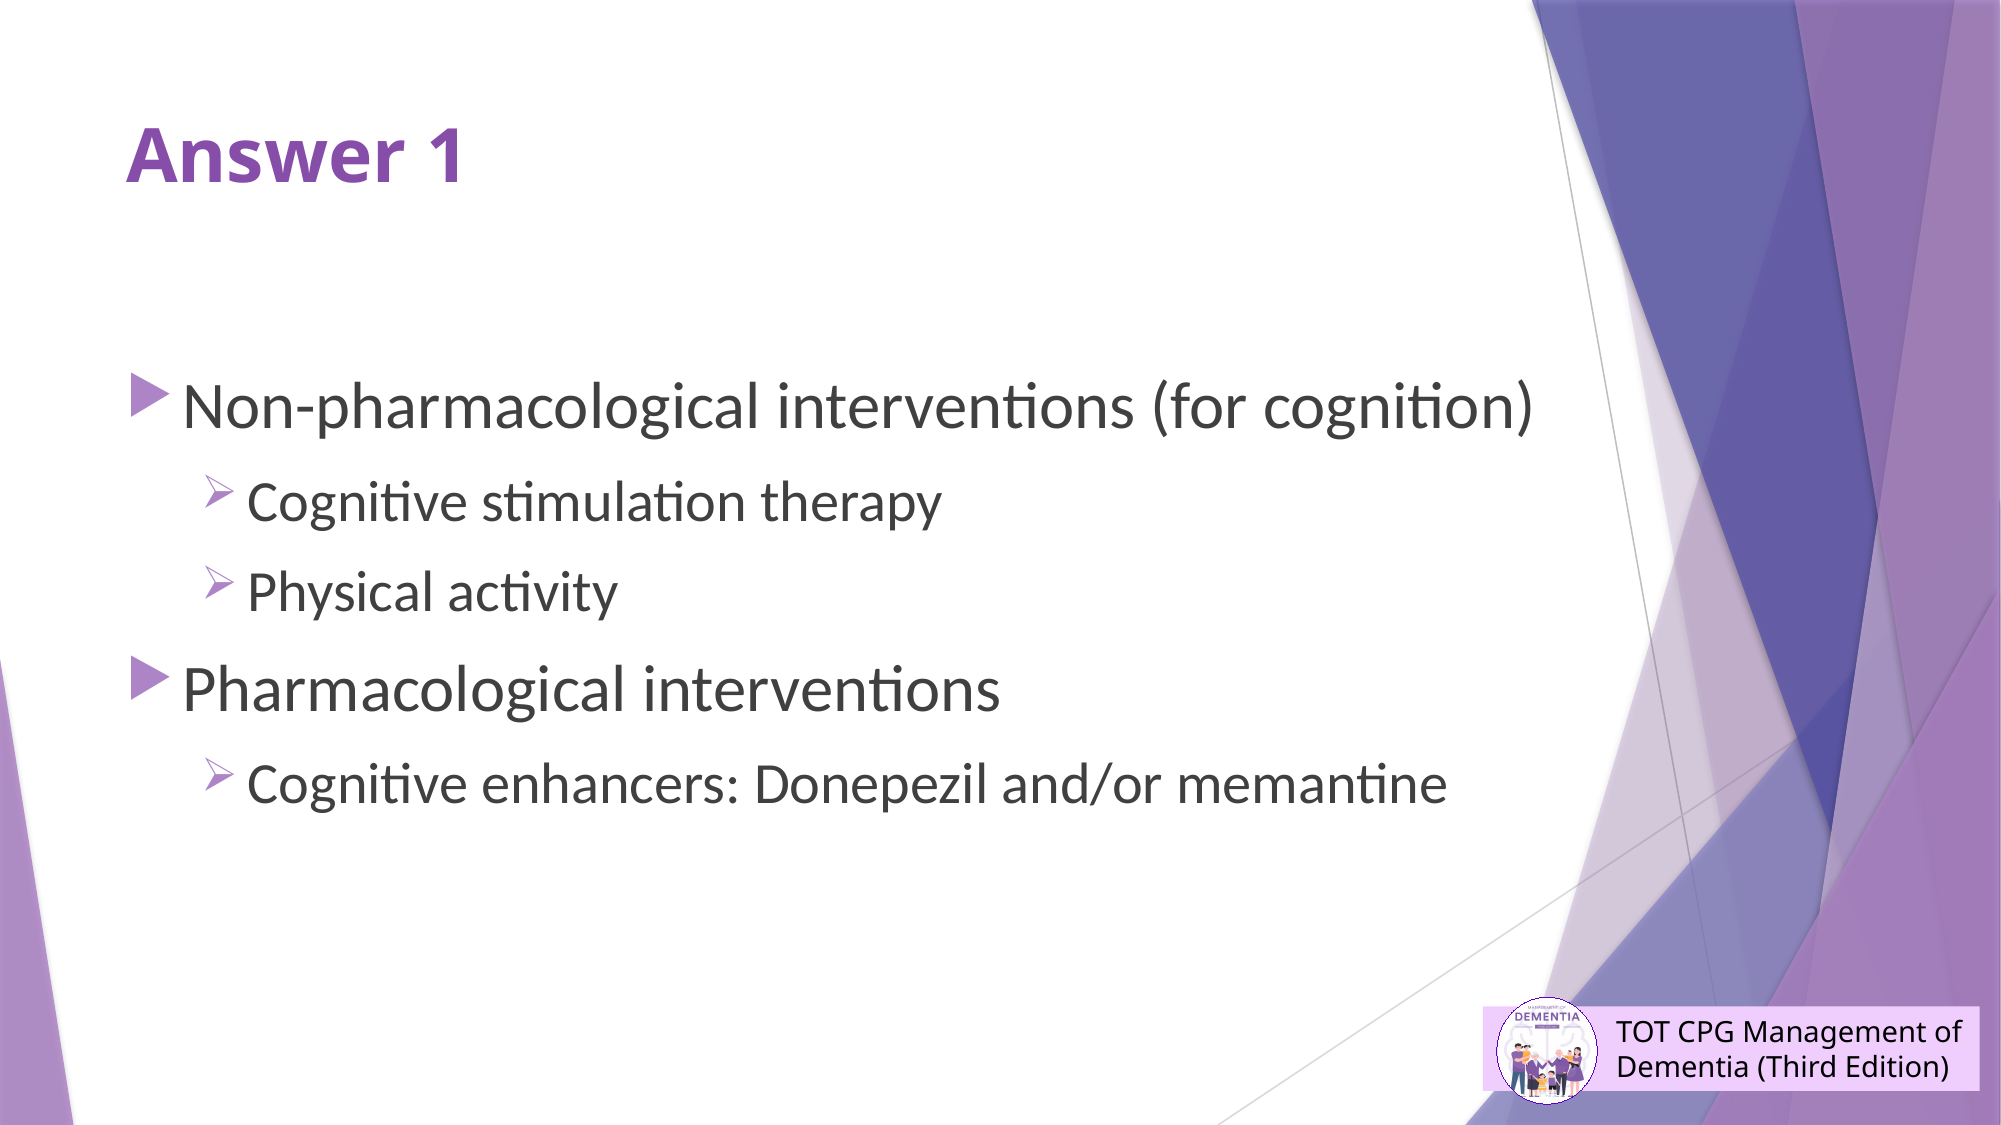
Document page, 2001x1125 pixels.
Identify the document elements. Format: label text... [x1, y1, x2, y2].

list Non-pharmacological interventions (for cognition) Cognitive stimulation therapy Physical activity Pharmacological interventions Cognitive enhancers: Donepezil and/or memantine [111, 354, 1613, 992]
slide_number 4 [1409, 991, 1522, 1051]
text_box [1482, 996, 1981, 1105]
title Answer 1 [111, 99, 1522, 317]
